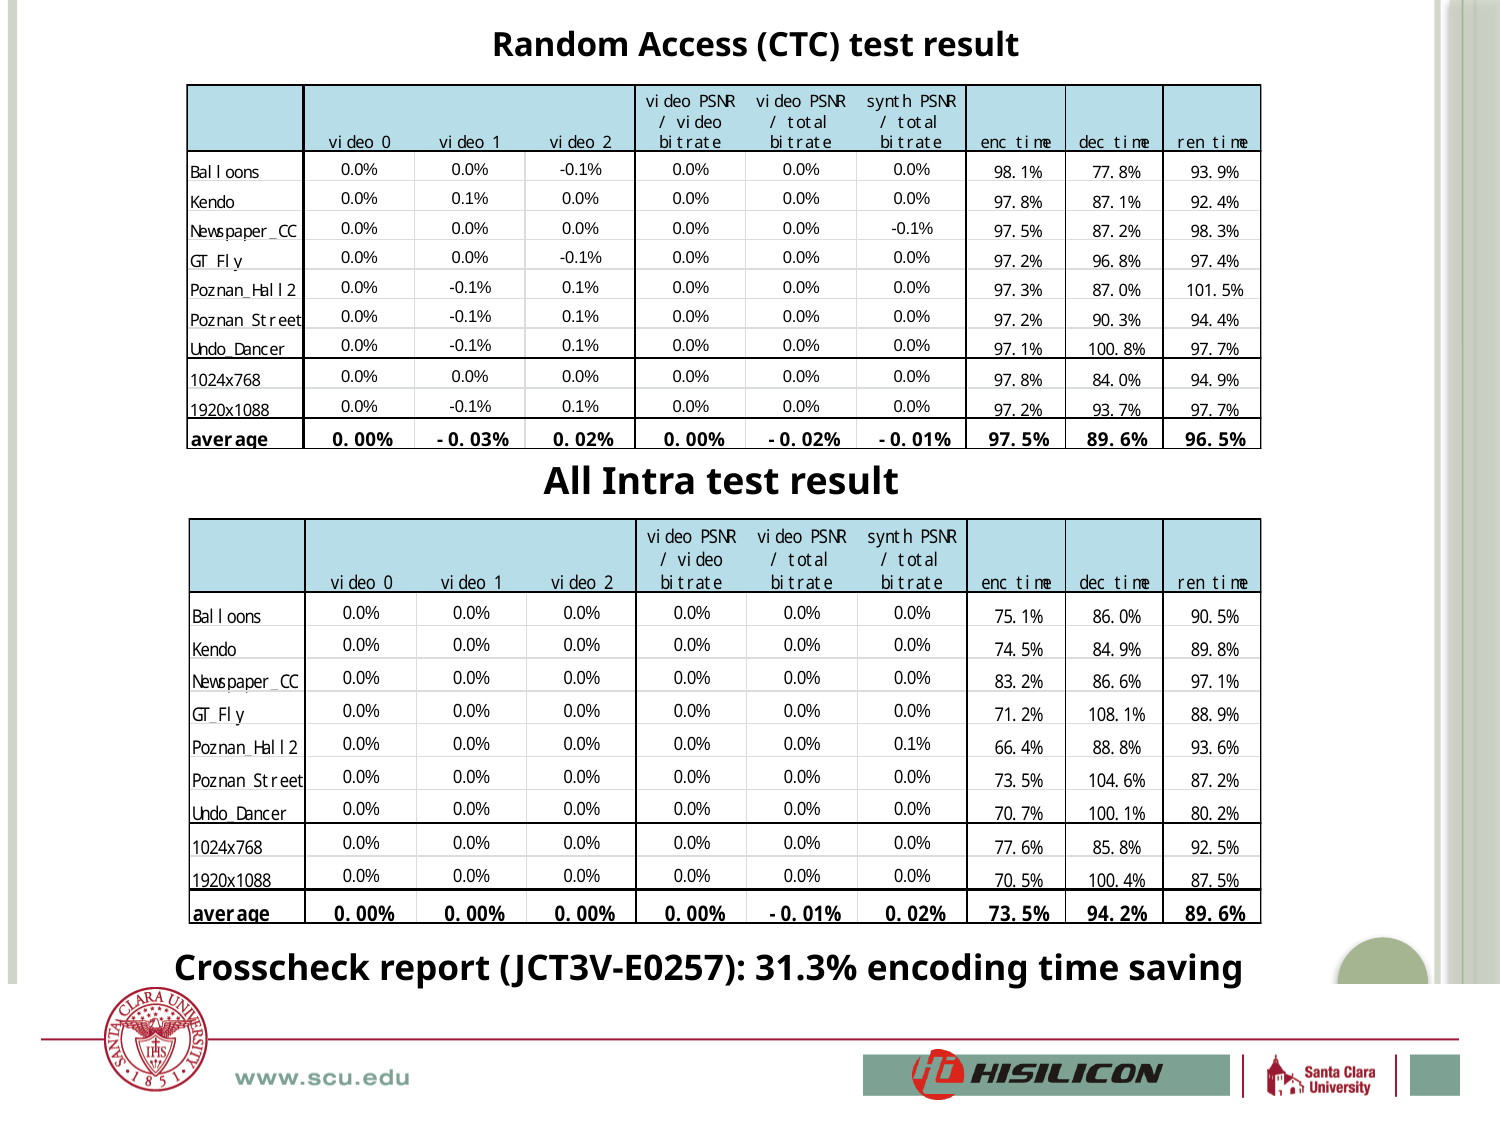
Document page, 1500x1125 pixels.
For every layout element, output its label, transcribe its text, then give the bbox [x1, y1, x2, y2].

text_box Random Access (CTC) test result [224, 16, 1288, 85]
picture [188, 518, 1263, 926]
picture [0, 984, 1500, 1125]
text_box Crosscheck report (JCT3V-E0257): 31.3% encoding time saving [156, 937, 1263, 1007]
picture [185, 84, 1263, 451]
text_box All Intra test result [199, 457, 1263, 516]
